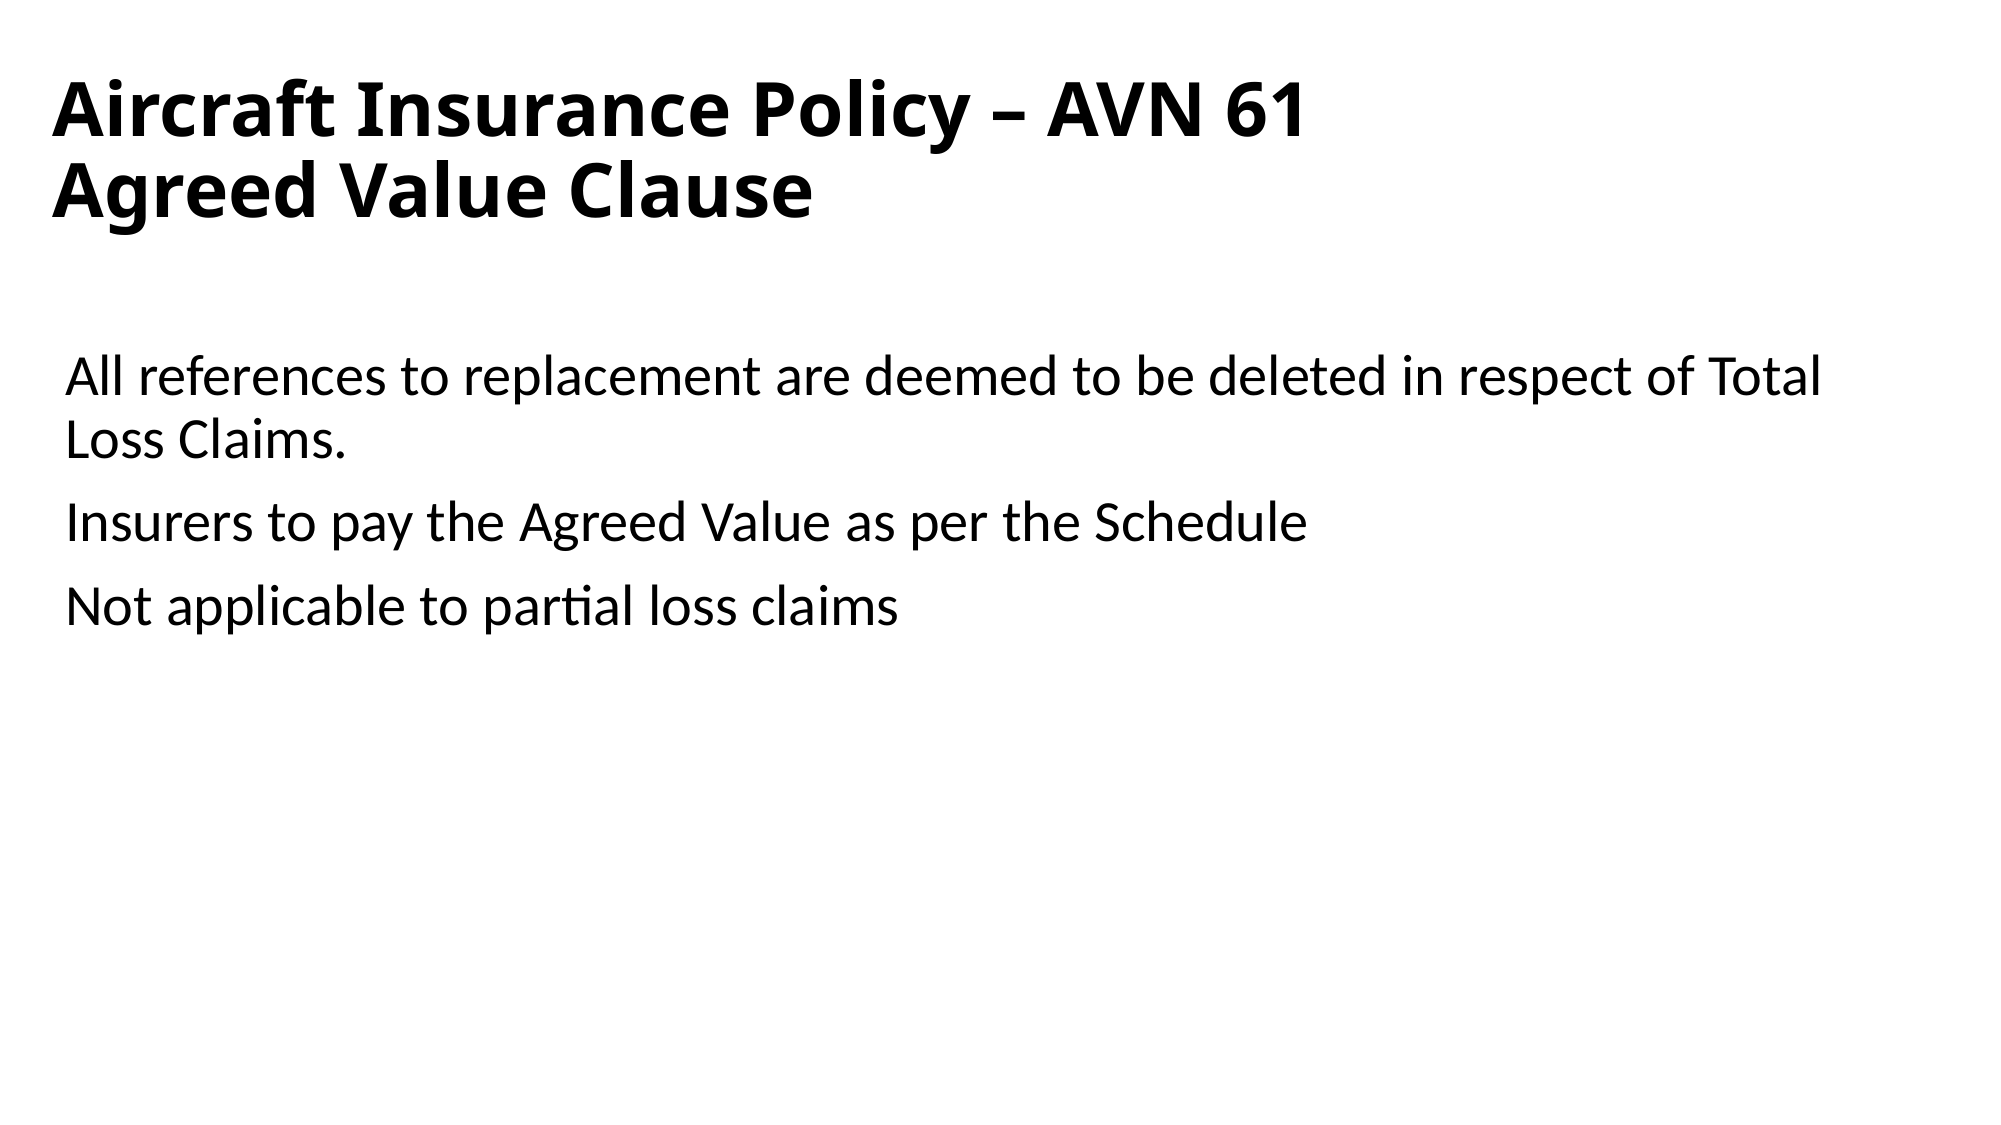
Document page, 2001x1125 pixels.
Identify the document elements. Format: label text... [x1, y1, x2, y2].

list All references to replacement are deemed to be deleted in respect of Total Loss Claims. Insurers to pay the Agreed Value as per the Schedule Not applicable to partial loss claims [50, 337, 1950, 1026]
title Aircraft Insurance Policy – AVN 61 Agreed Value Clause [37, 37, 1581, 268]
